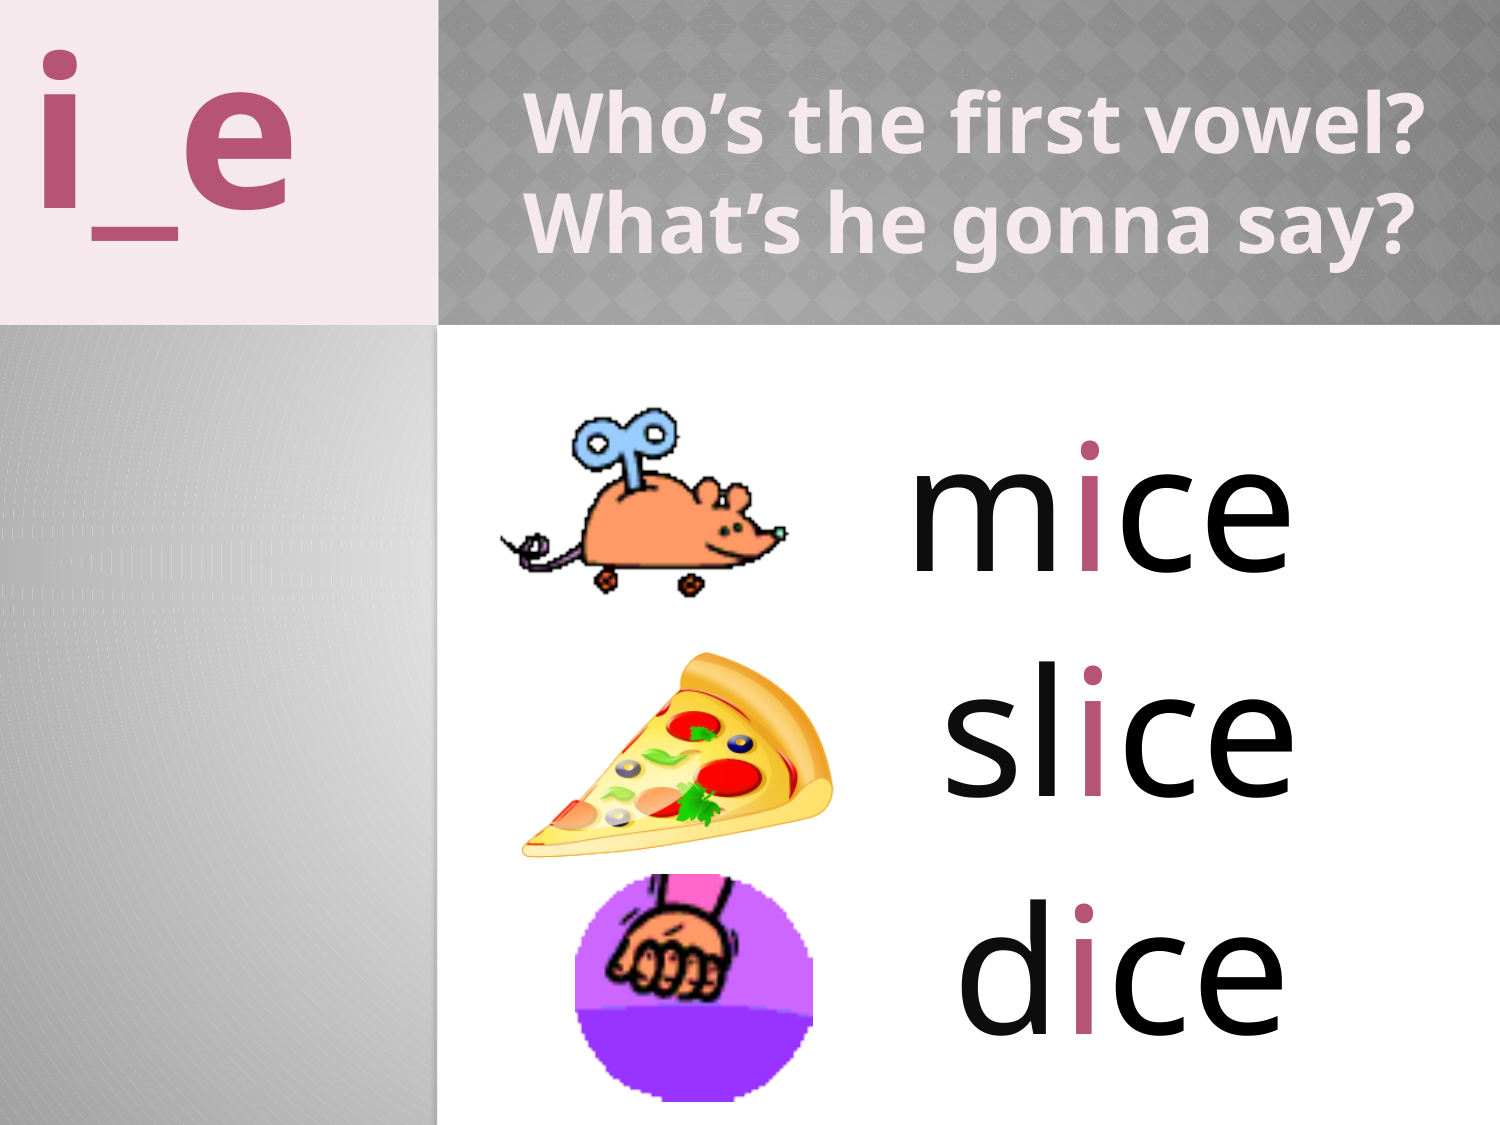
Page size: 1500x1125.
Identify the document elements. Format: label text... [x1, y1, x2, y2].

picture [512, 624, 838, 1102]
text_box Who’s the first vowel? What’s he gonna say? [508, 62, 1443, 278]
text_box [434, 322, 1500, 1125]
text_box slice [924, 612, 1500, 840]
picture [497, 399, 809, 602]
subtitle i_e [0, 0, 438, 325]
text_box dice [937, 849, 1463, 1078]
text_box mice [887, 387, 1325, 615]
